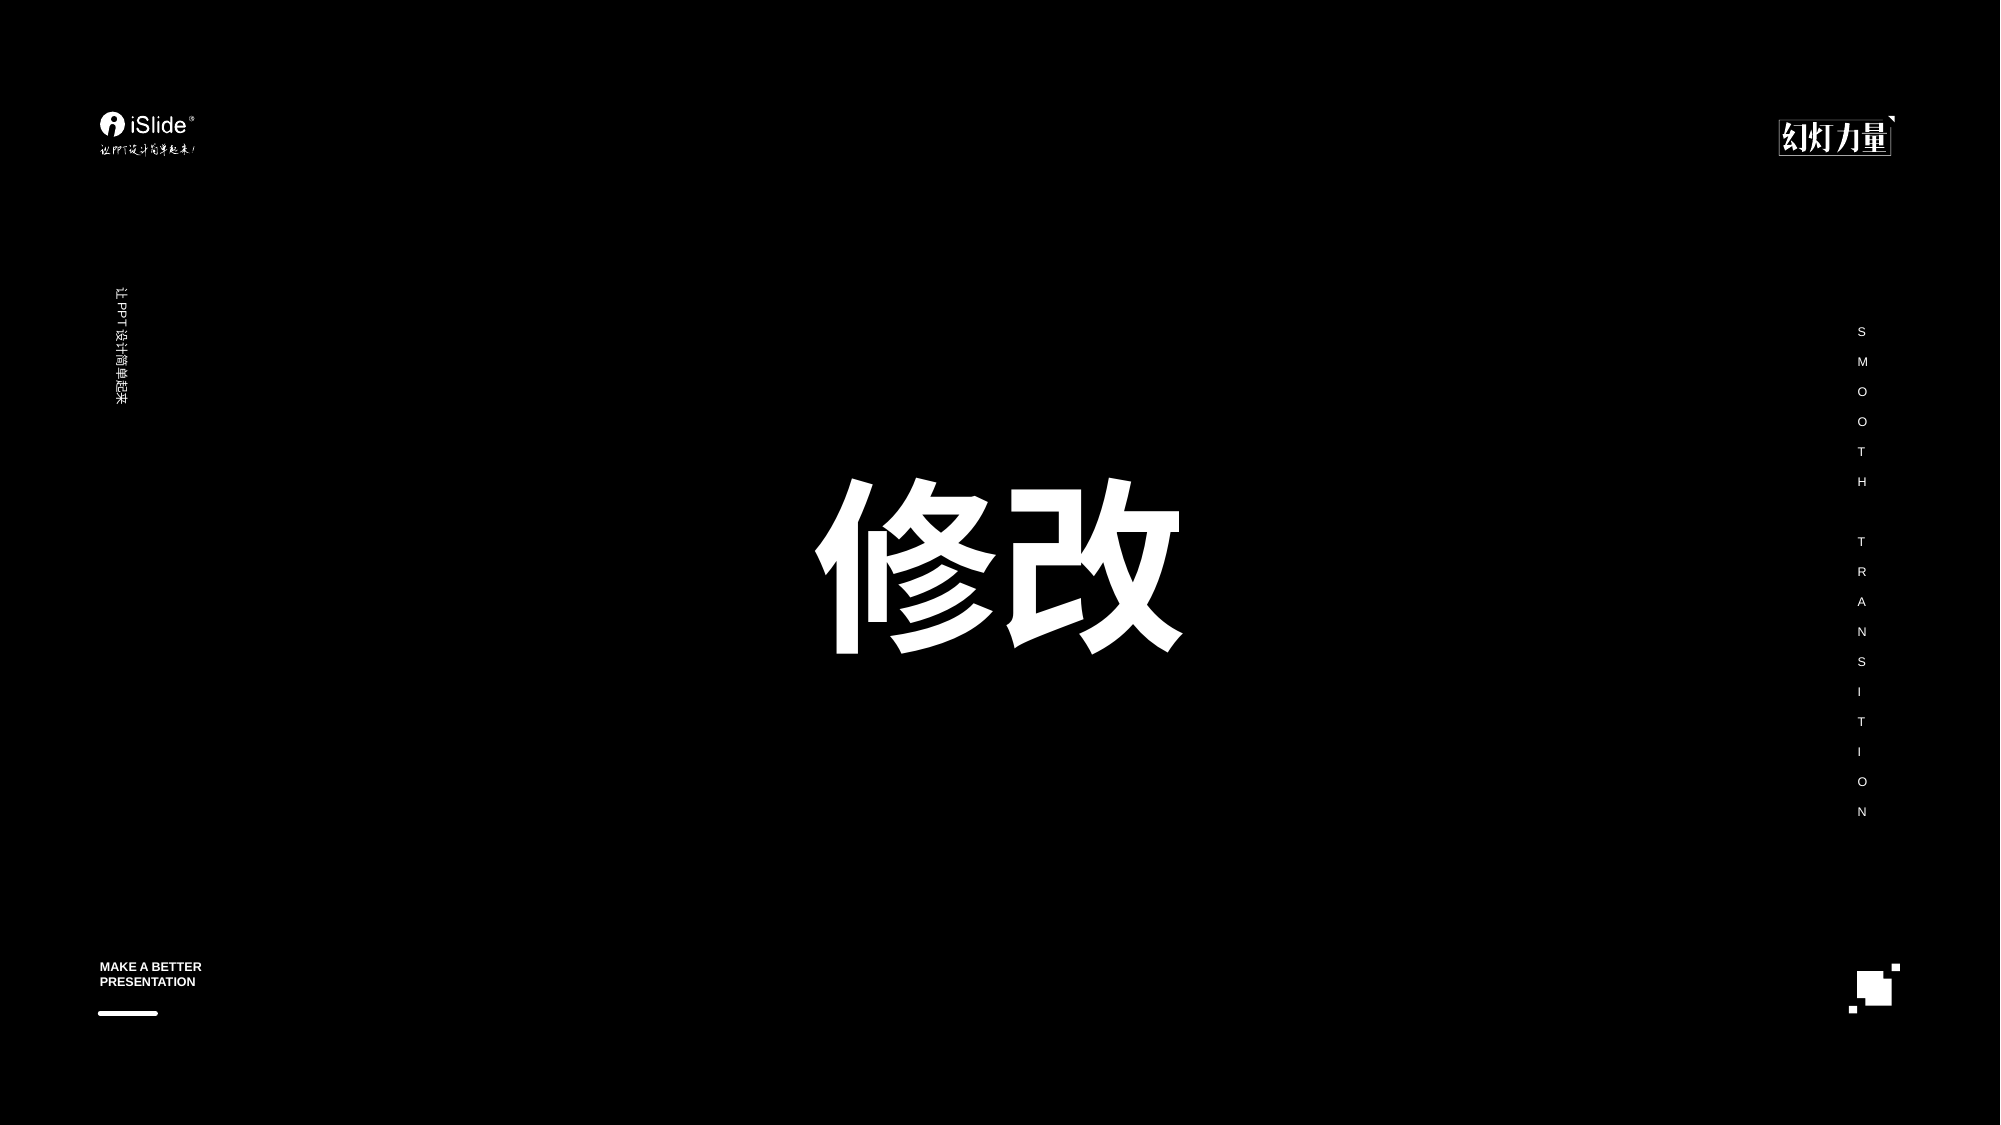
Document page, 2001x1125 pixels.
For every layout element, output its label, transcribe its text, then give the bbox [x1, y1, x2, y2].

text_box 修改 [211, 405, 1788, 719]
